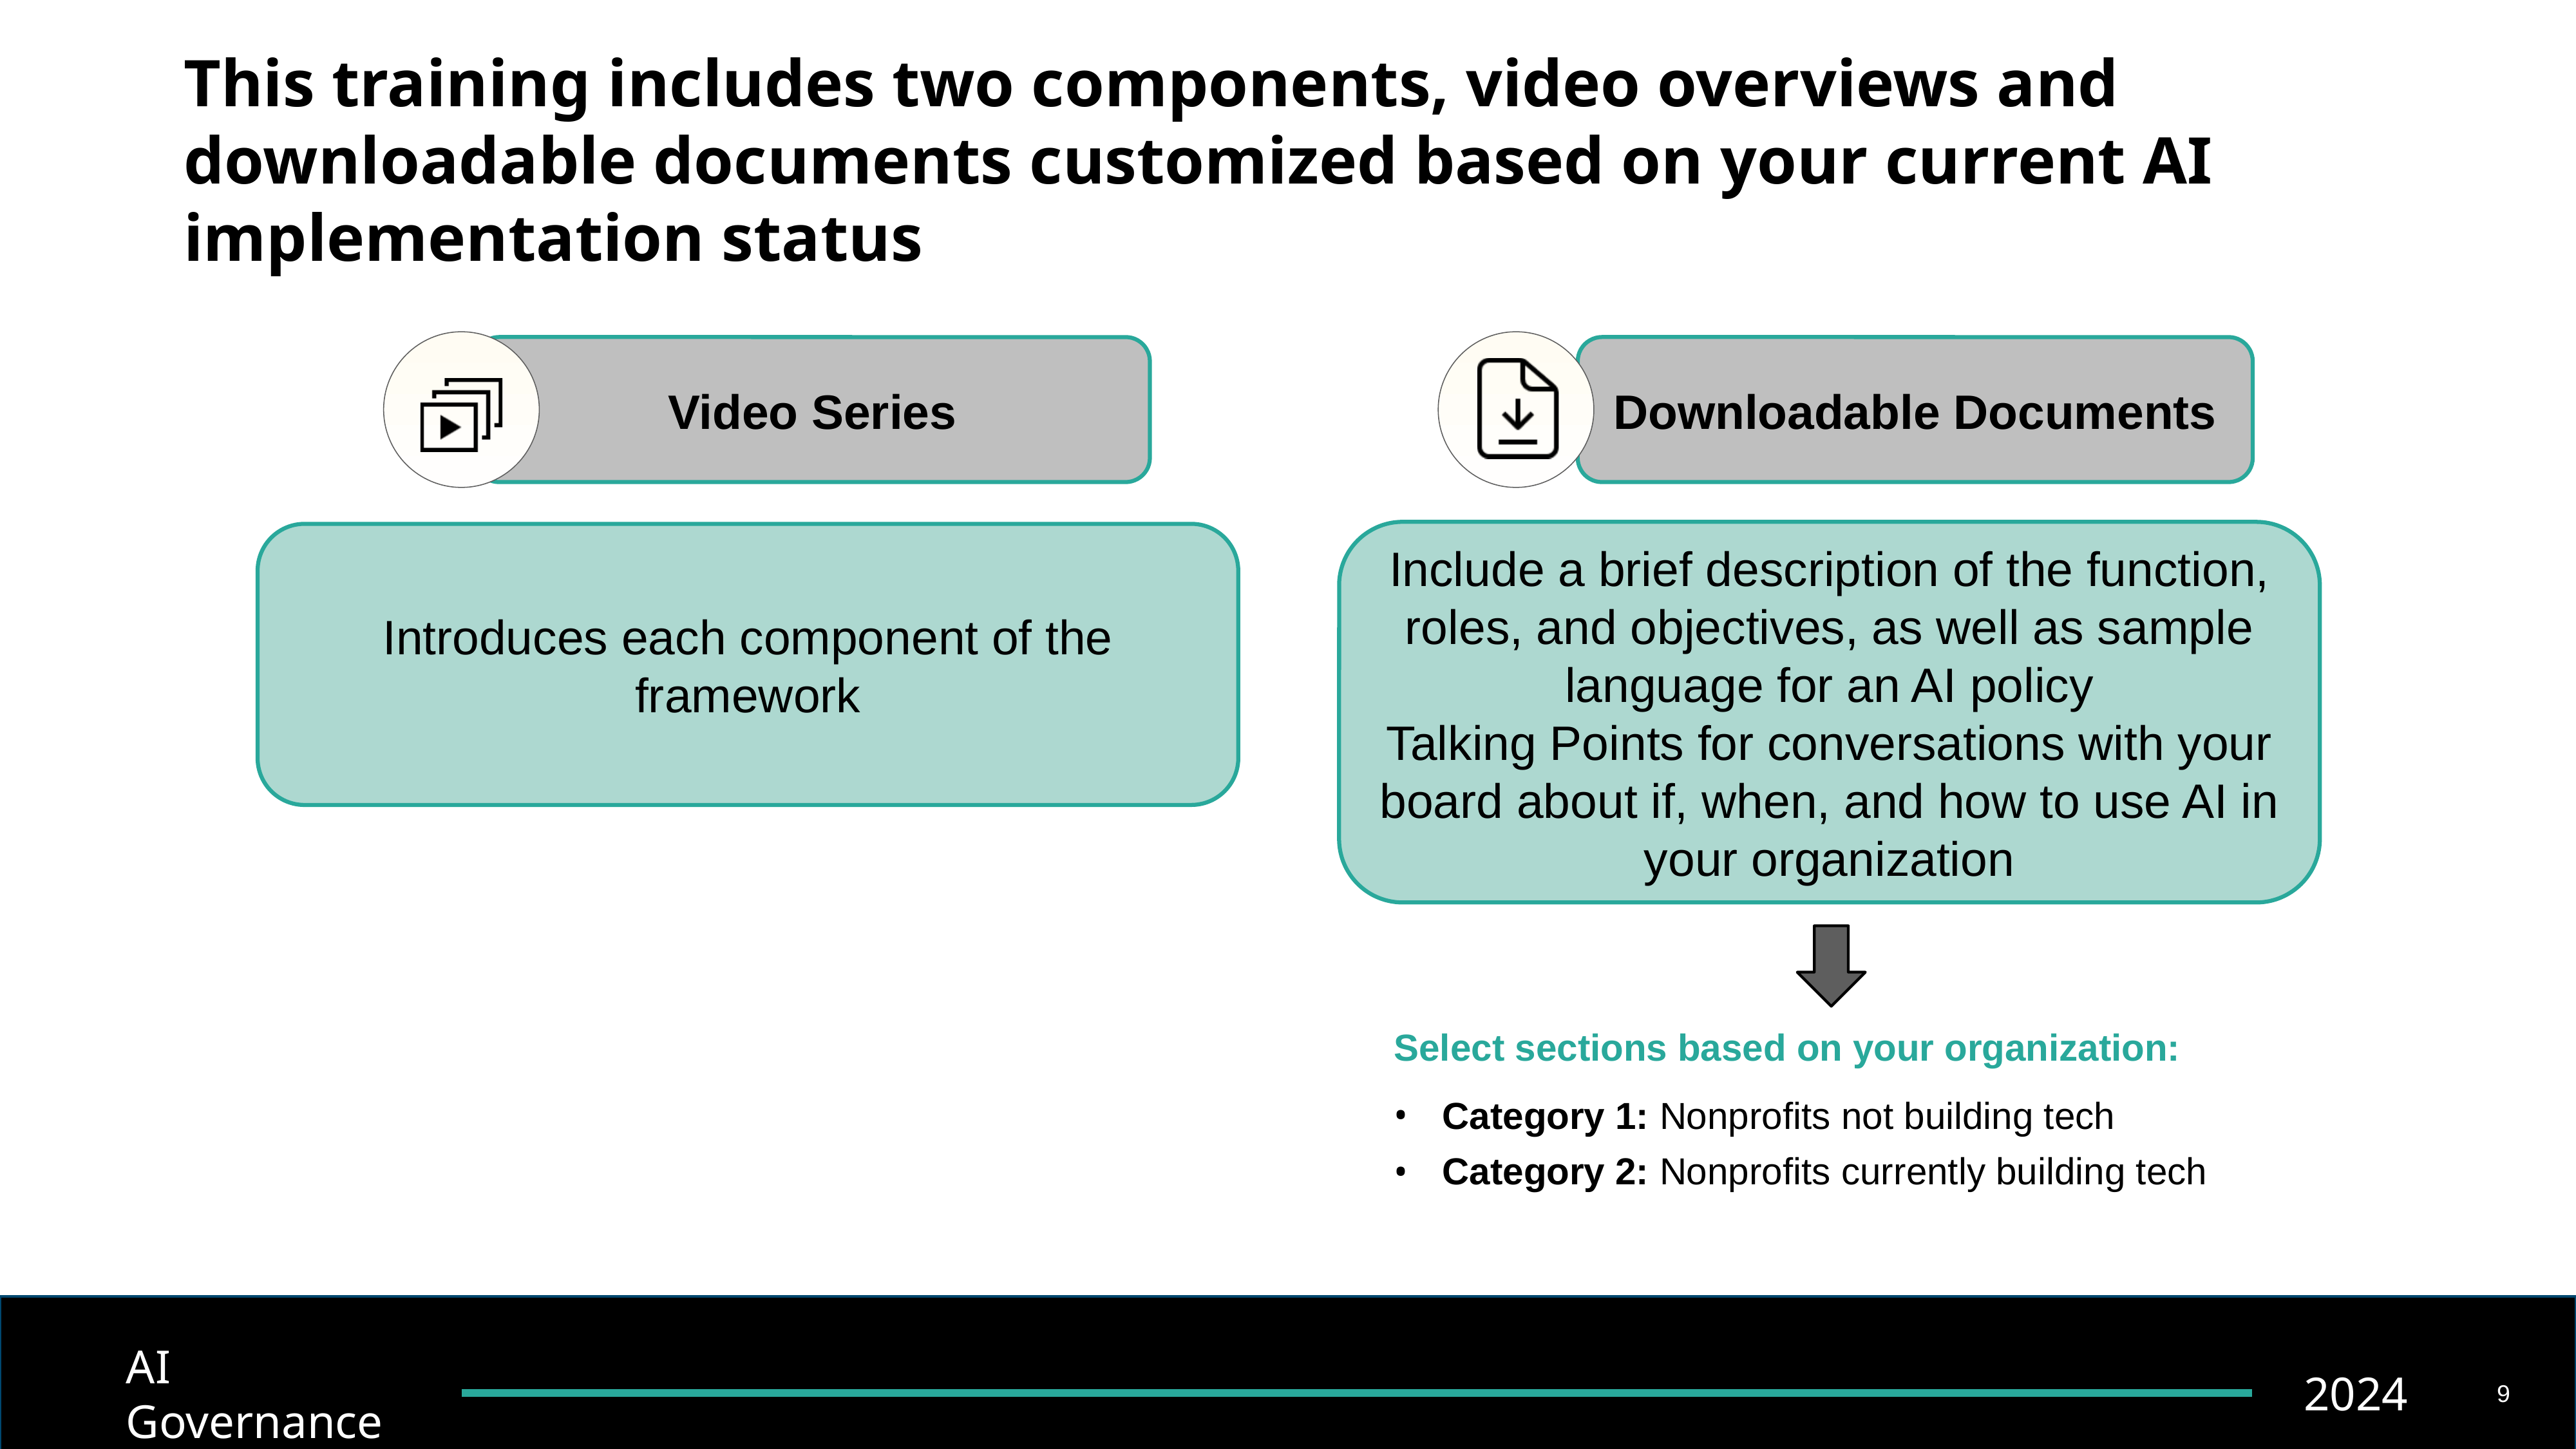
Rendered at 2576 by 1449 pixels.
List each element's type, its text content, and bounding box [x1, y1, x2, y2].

text_box Downloadable Documents [1597, 337, 2253, 482]
text_box Include a brief description of the function, roles, and objectives, as well as sample language for an AI policy Talking Points for conversations with your board about if, when, and how to use AI in your organization [1339, 522, 2320, 903]
text_box Video Series [542, 337, 1150, 482]
text_box [1795, 924, 1867, 1008]
title This training includes two components, video overviews and downloadable documents customized based on your current AI implementation status [178, 37, 2398, 279]
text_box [1437, 331, 1595, 488]
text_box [383, 331, 540, 488]
text_box Select sections based on your organization: Category 1: Nonprofits not building tech Category 2: Nonprofits currently building tech [1383, 1022, 2304, 1249]
text_box Introduces each component of the framework [257, 524, 1238, 805]
